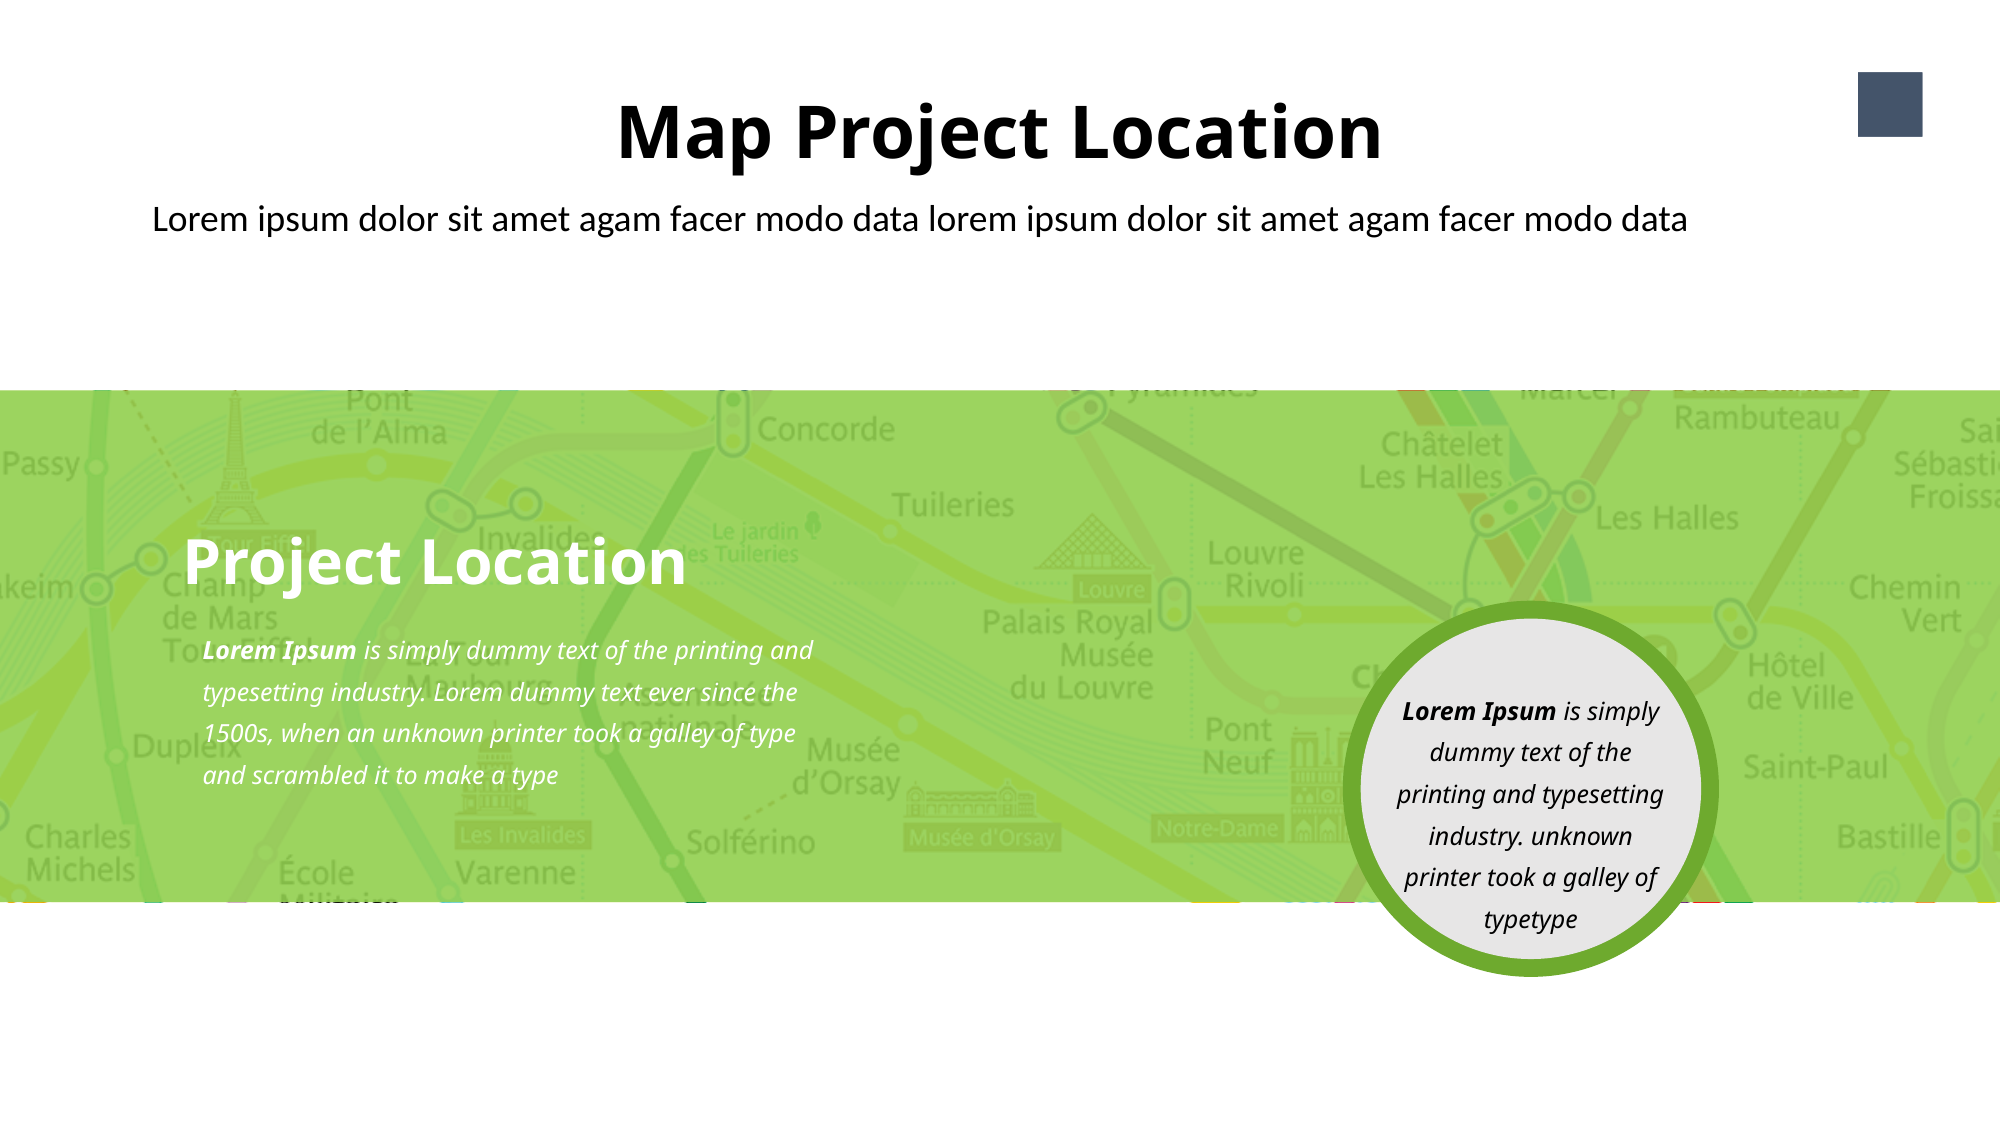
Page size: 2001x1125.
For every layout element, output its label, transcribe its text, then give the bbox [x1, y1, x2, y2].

picture [0, 390, 2000, 903]
text_box Lorem Ipsum is simply dummy text of the printing and typesetting industry. unknown printer took a galley of typetype [1375, 903, 1686, 941]
title Map Project Location [137, 78, 1863, 186]
subtitle Lorem ipsum dolor sit amet agam facer modo data lorem ipsum dolor sit amet agam facer modo data [137, 186, 1863, 227]
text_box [187, 514, 858, 799]
text_box [1857, 71, 1924, 78]
text_box [1418, 941, 1644, 978]
text_box [1863, 130, 1924, 138]
text_box [1452, 941, 1610, 961]
slide_number 9 [1863, 78, 1927, 130]
